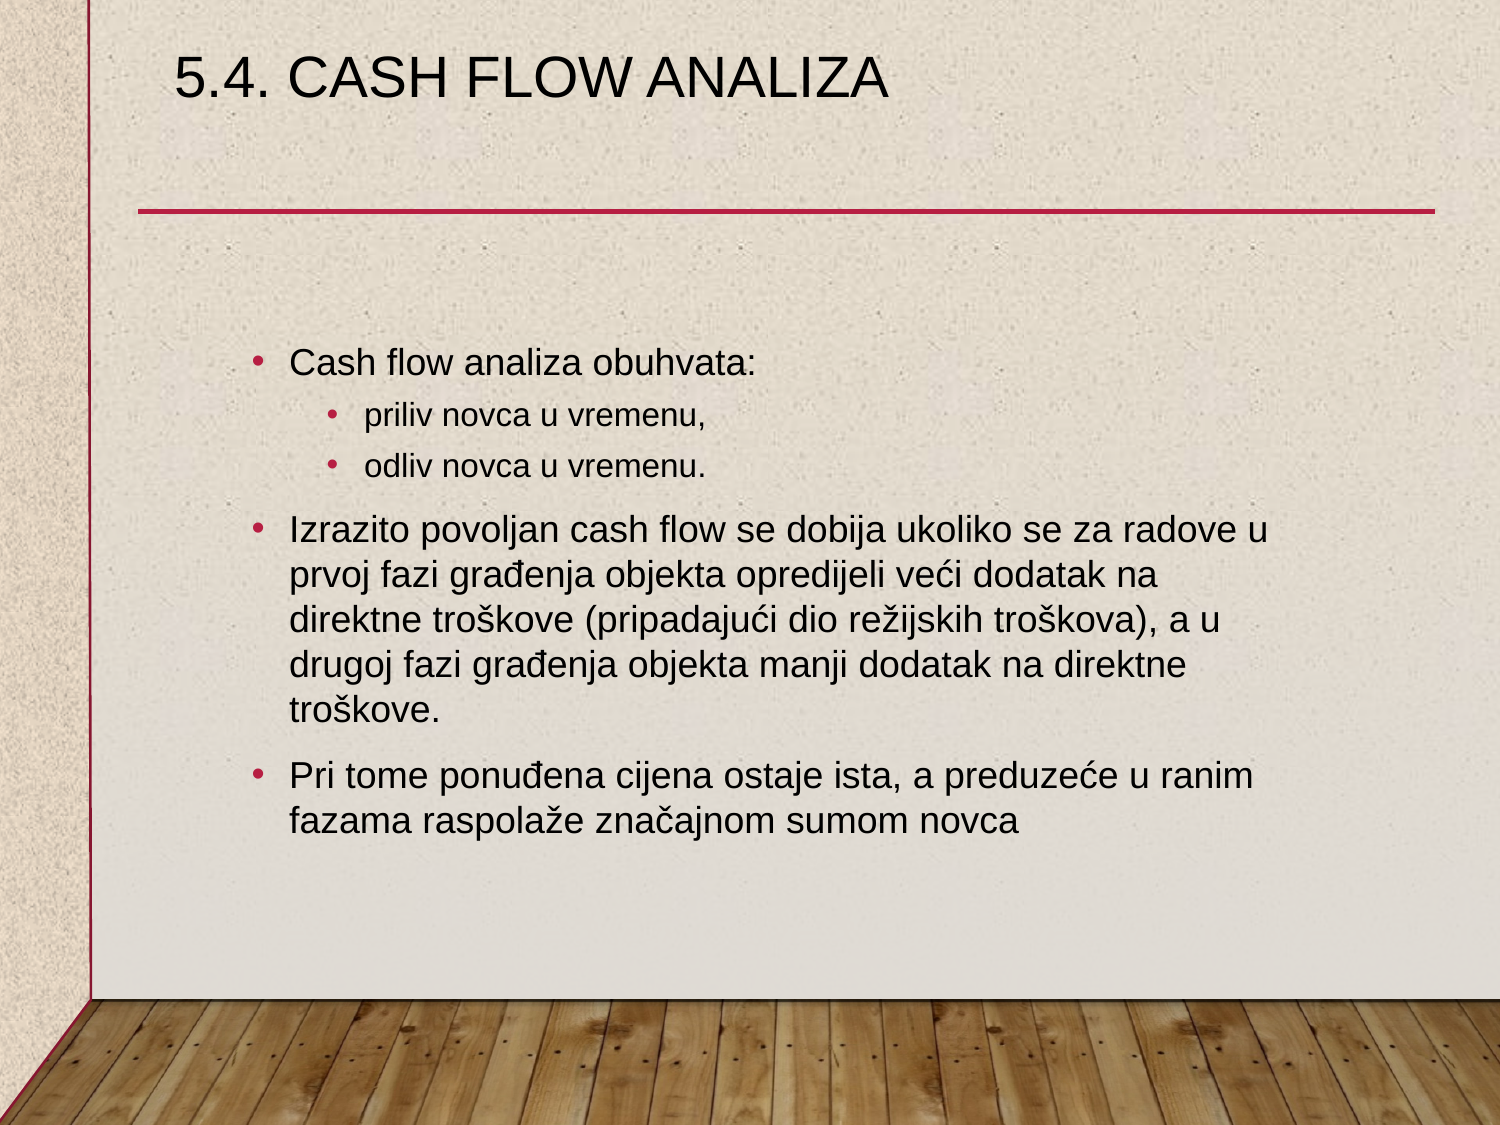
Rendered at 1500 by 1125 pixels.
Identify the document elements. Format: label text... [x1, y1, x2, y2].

picture [0, 999, 1500, 1125]
picture [91, 0, 1500, 395]
title 5.4. cash flow analiza [159, 32, 1412, 205]
list Cash flow analiza obuhvata: priliv novca u vremenu, odliv novca u vremenu. Izrazito povoljan cash flow se dobija ukoliko se za radove u prvoj fazi građenja objekta opredijeli veći dodatak na direktne troškove (pripadajući dio režijskih troškova), a u drugoj fazi građenja objekta manji dodatak na direktne troškove. Pri tome ponuđena cijena ostaje ista, a preduzeće u ranim fazama raspolaže značajnom sumom novca [236, 330, 1315, 897]
